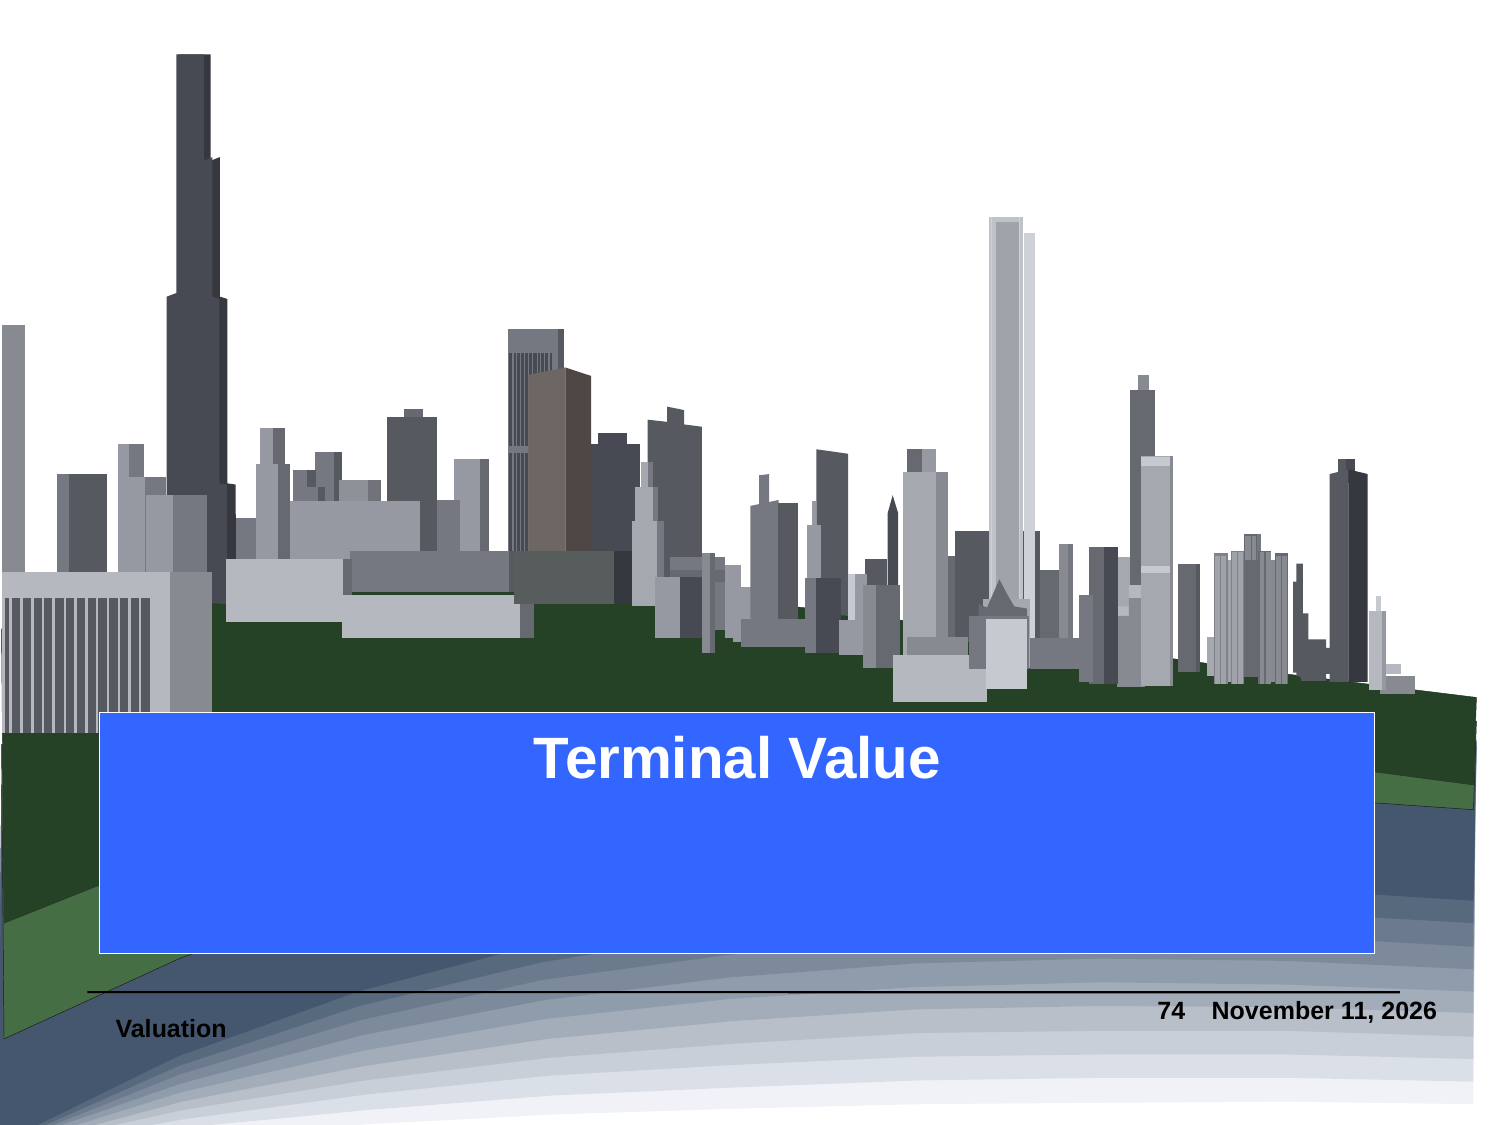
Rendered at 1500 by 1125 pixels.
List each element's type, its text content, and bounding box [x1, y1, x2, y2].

title Terminal Value [99, 712, 1375, 954]
